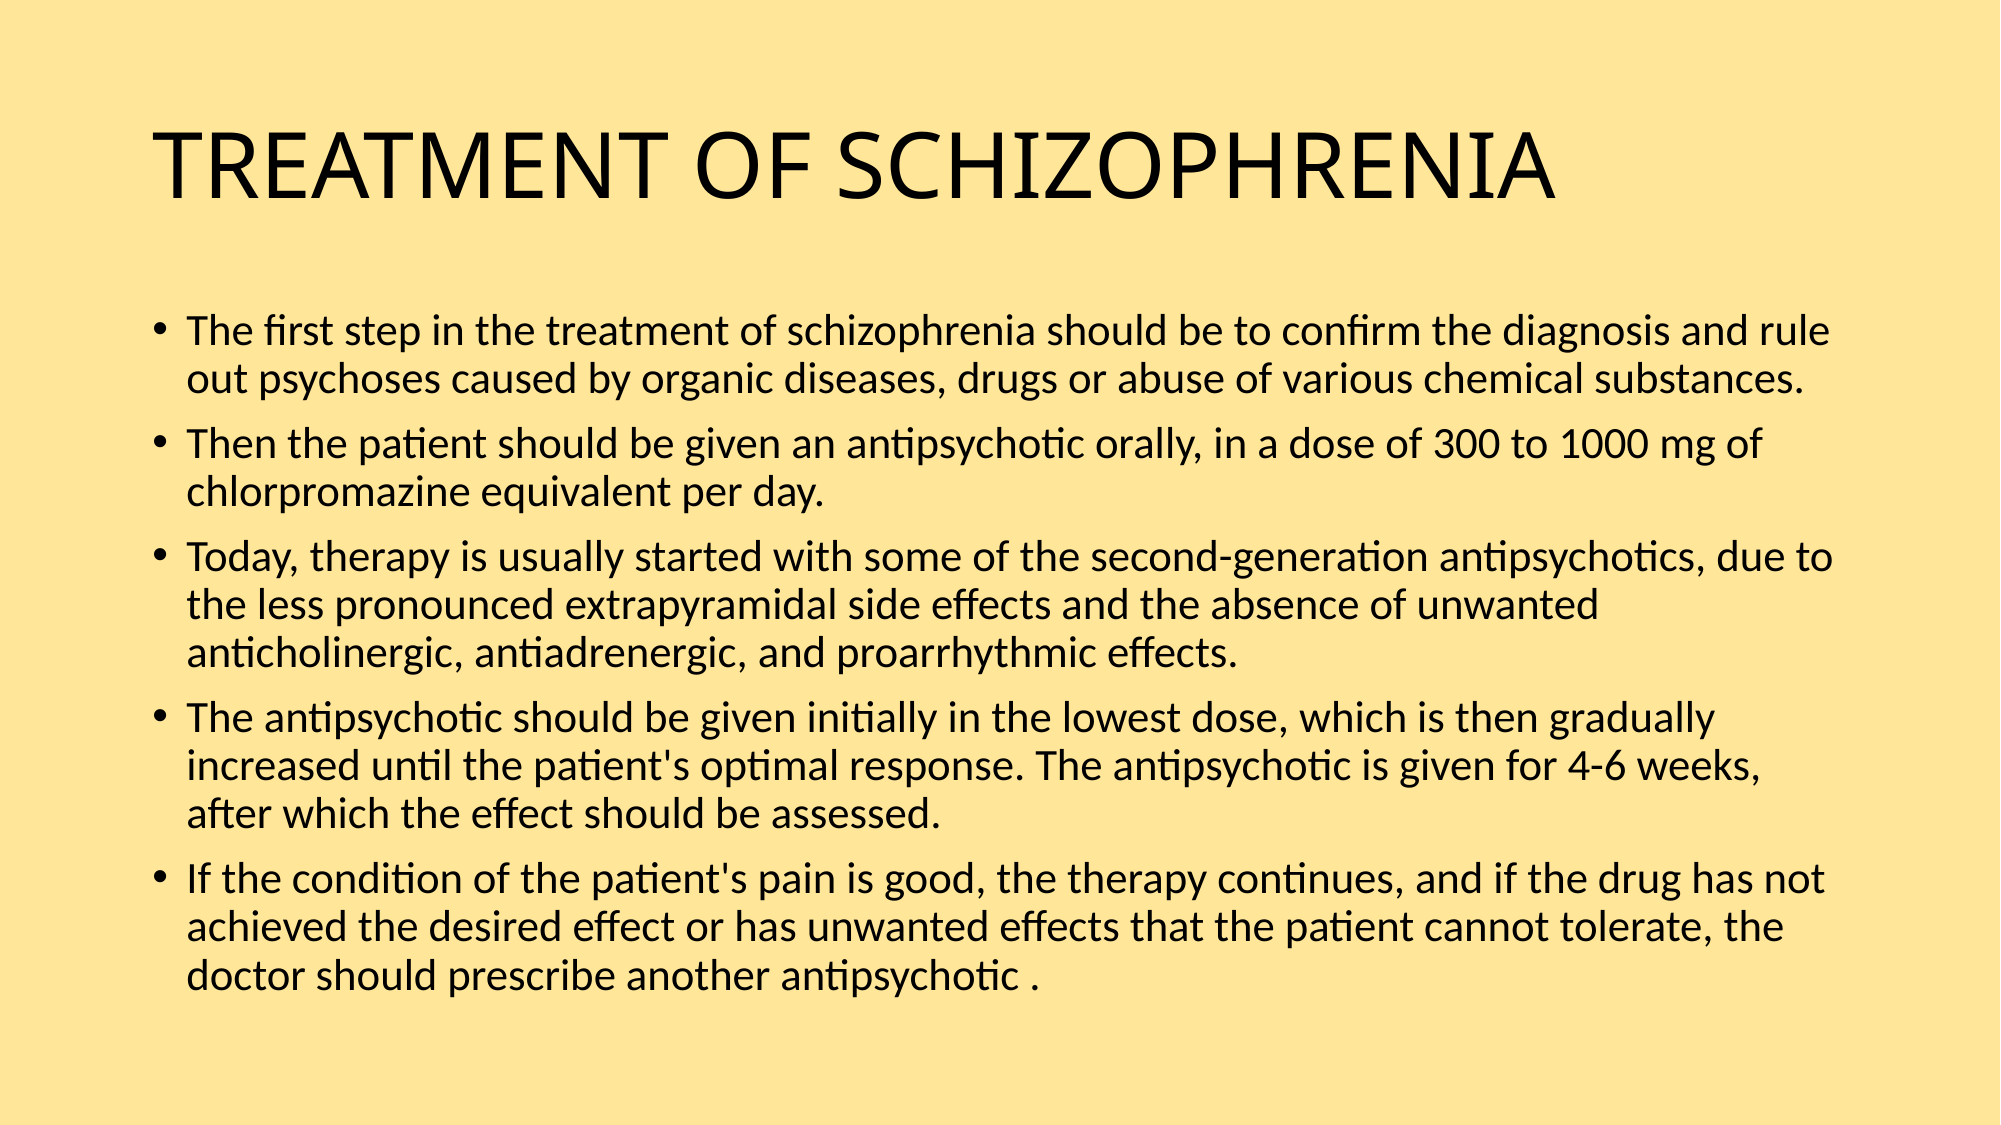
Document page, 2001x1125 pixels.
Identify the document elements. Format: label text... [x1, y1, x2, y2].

list The first step in the treatment of schizophrenia should be to confirm the diagnosis and rule out psychoses caused by organic diseases, drugs or abuse of various chemical substances. Then the patient should be given an antipsychotic orally, in a dose of 300 to 1000 mg of chlorpromazine equivalent per day. Today, therapy is usually started with some of the second-generation antipsychotics, due to the less pronounced extrapyramidal side effects and the absence of unwanted anticholinergic, antiadrenergic, and proarrhythmic effects. The antipsychotic should be given initially in the lowest dose, which is then gradually increased until the patient's optimal response. The antipsychotic is given for 4-6 weeks, after which the effect should be assessed. If the condition of the patient's pain is good, the therapy continues, and if the drug has not achieved the desired effect or has unwanted effects that the patient cannot tolerate, the doctor should prescribe another antipsychotic . [137, 299, 1863, 1014]
title TREATMENT OF SCHIZOPHRENIA [137, 59, 1863, 278]
